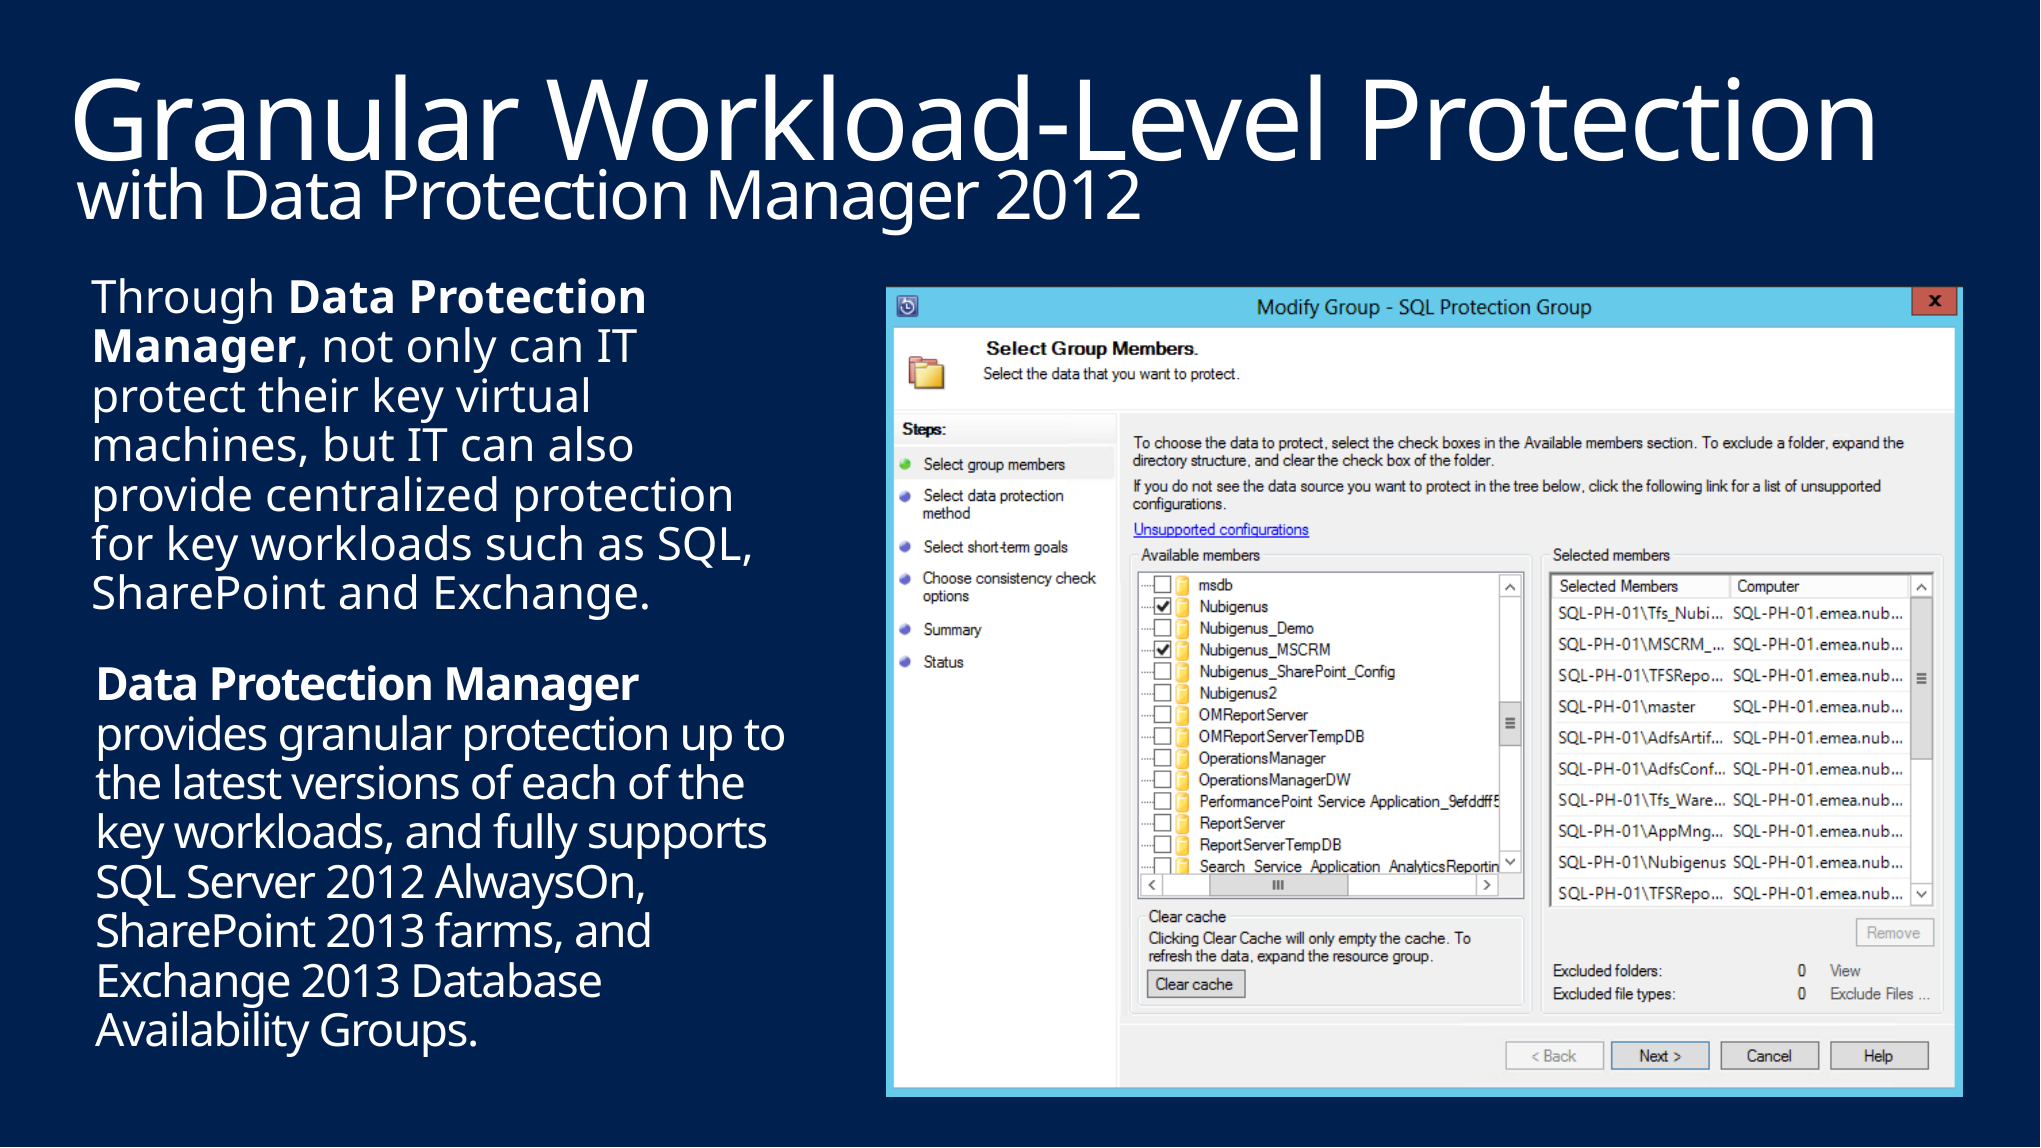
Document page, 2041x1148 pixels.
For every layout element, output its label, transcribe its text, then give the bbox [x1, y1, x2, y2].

title Granular Workload-Level Protection [45, 48, 1996, 199]
text_box Through Data Protection Manager, not only can IT protect their key virtual machines, but IT can also provide centralized protection for key workloads such as SQL, SharePoint and Exchange. [76, 266, 804, 647]
text_box Data Protection Manager provides granular protection up to the latest versions of each of the key workloads, and fully supports SQL Server 2012 AlwaysOn, SharePoint 2013 farms, and Exchange 2013 Database Availability Groups. [95, 661, 822, 1057]
picture [886, 286, 1963, 1097]
text_box with Data Protection Manager 2012 [76, 161, 1200, 235]
